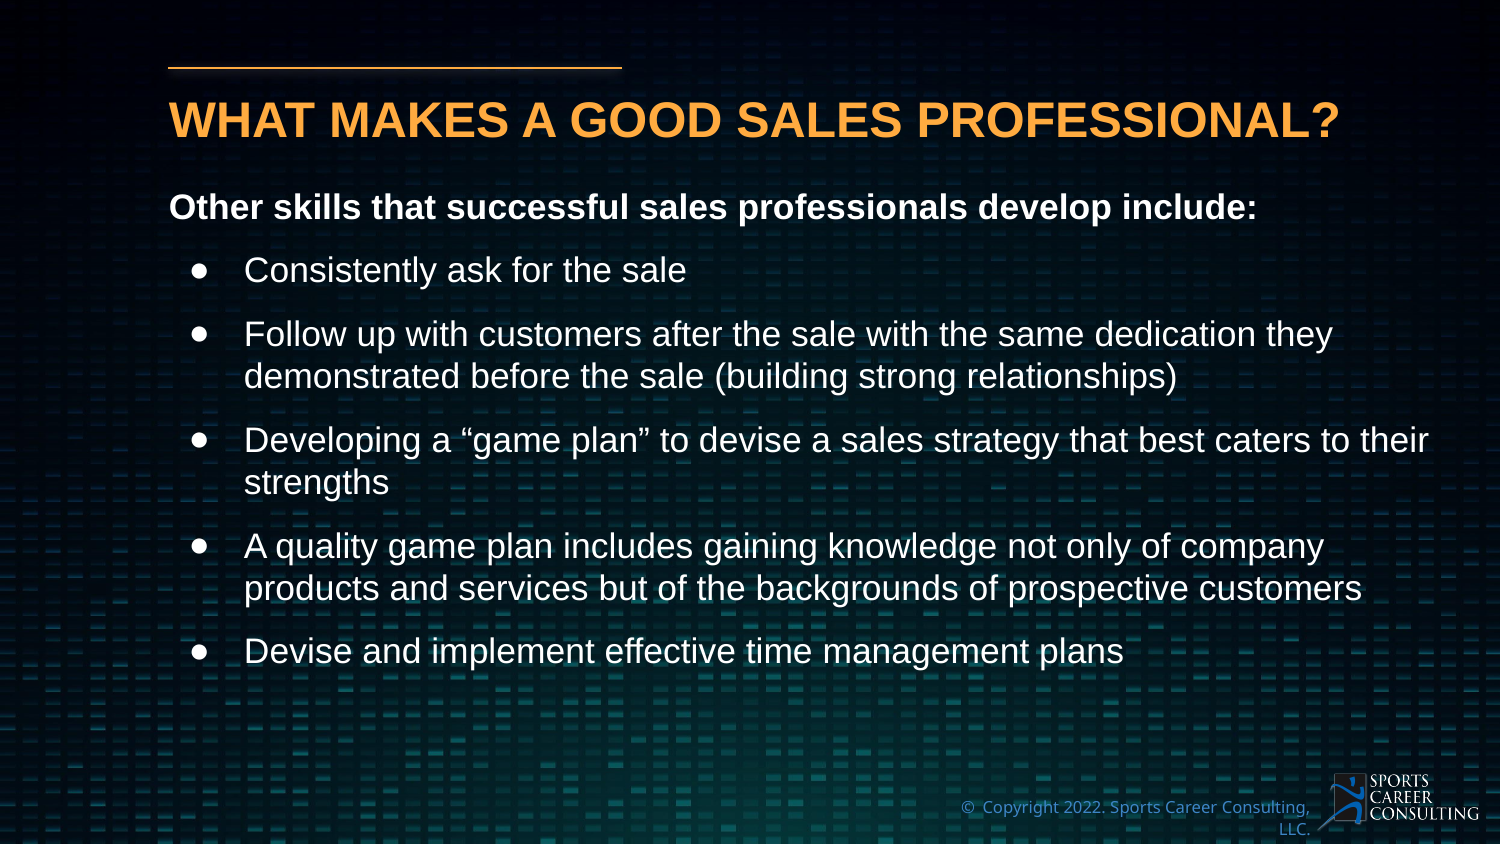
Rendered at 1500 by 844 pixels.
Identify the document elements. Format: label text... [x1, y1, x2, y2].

title WHAT MAKES A GOOD SALES PROFESSIONAL? [153, 72, 1469, 169]
list Other skills that successful sales professionals develop include: Consistently ask for the sale Follow up with customers after the sale with the same dedication they demonstrated before the sale (building strong relationships) Developing a “game plan” to devise a sales strategy that best caters to their strengths A quality game plan includes gaining knowledge not only of company products and services but of the backgrounds of prospective customers Devise and implement effective time management plans [153, 169, 1469, 753]
text_box © Copyright 2022. Sports Career Consulting, LLC. [914, 769, 1326, 844]
picture [0, 0, 1500, 844]
